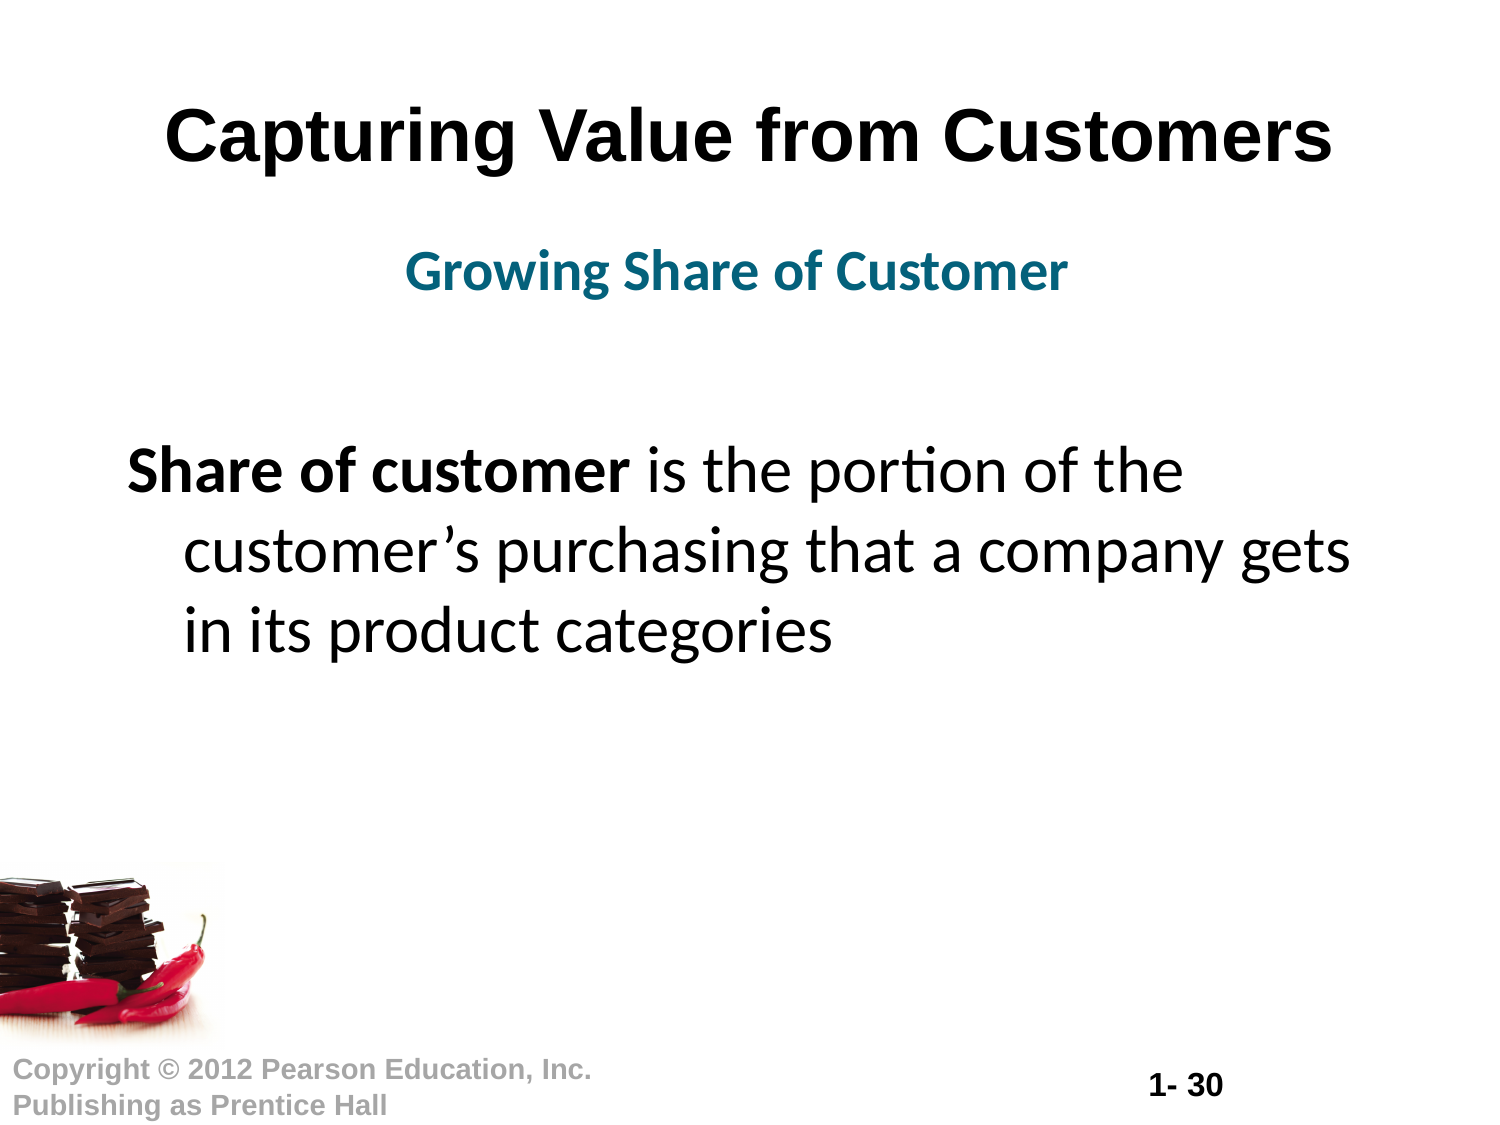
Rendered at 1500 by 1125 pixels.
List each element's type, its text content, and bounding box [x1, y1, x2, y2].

title Capturing Value from Customers [112, 37, 1388, 226]
list Growing Share of Customer [149, 224, 1326, 288]
picture [0, 862, 225, 1050]
list Share of customer is the portion of the customer’s purchasing that a company gets in its product categories [112, 324, 1388, 1001]
